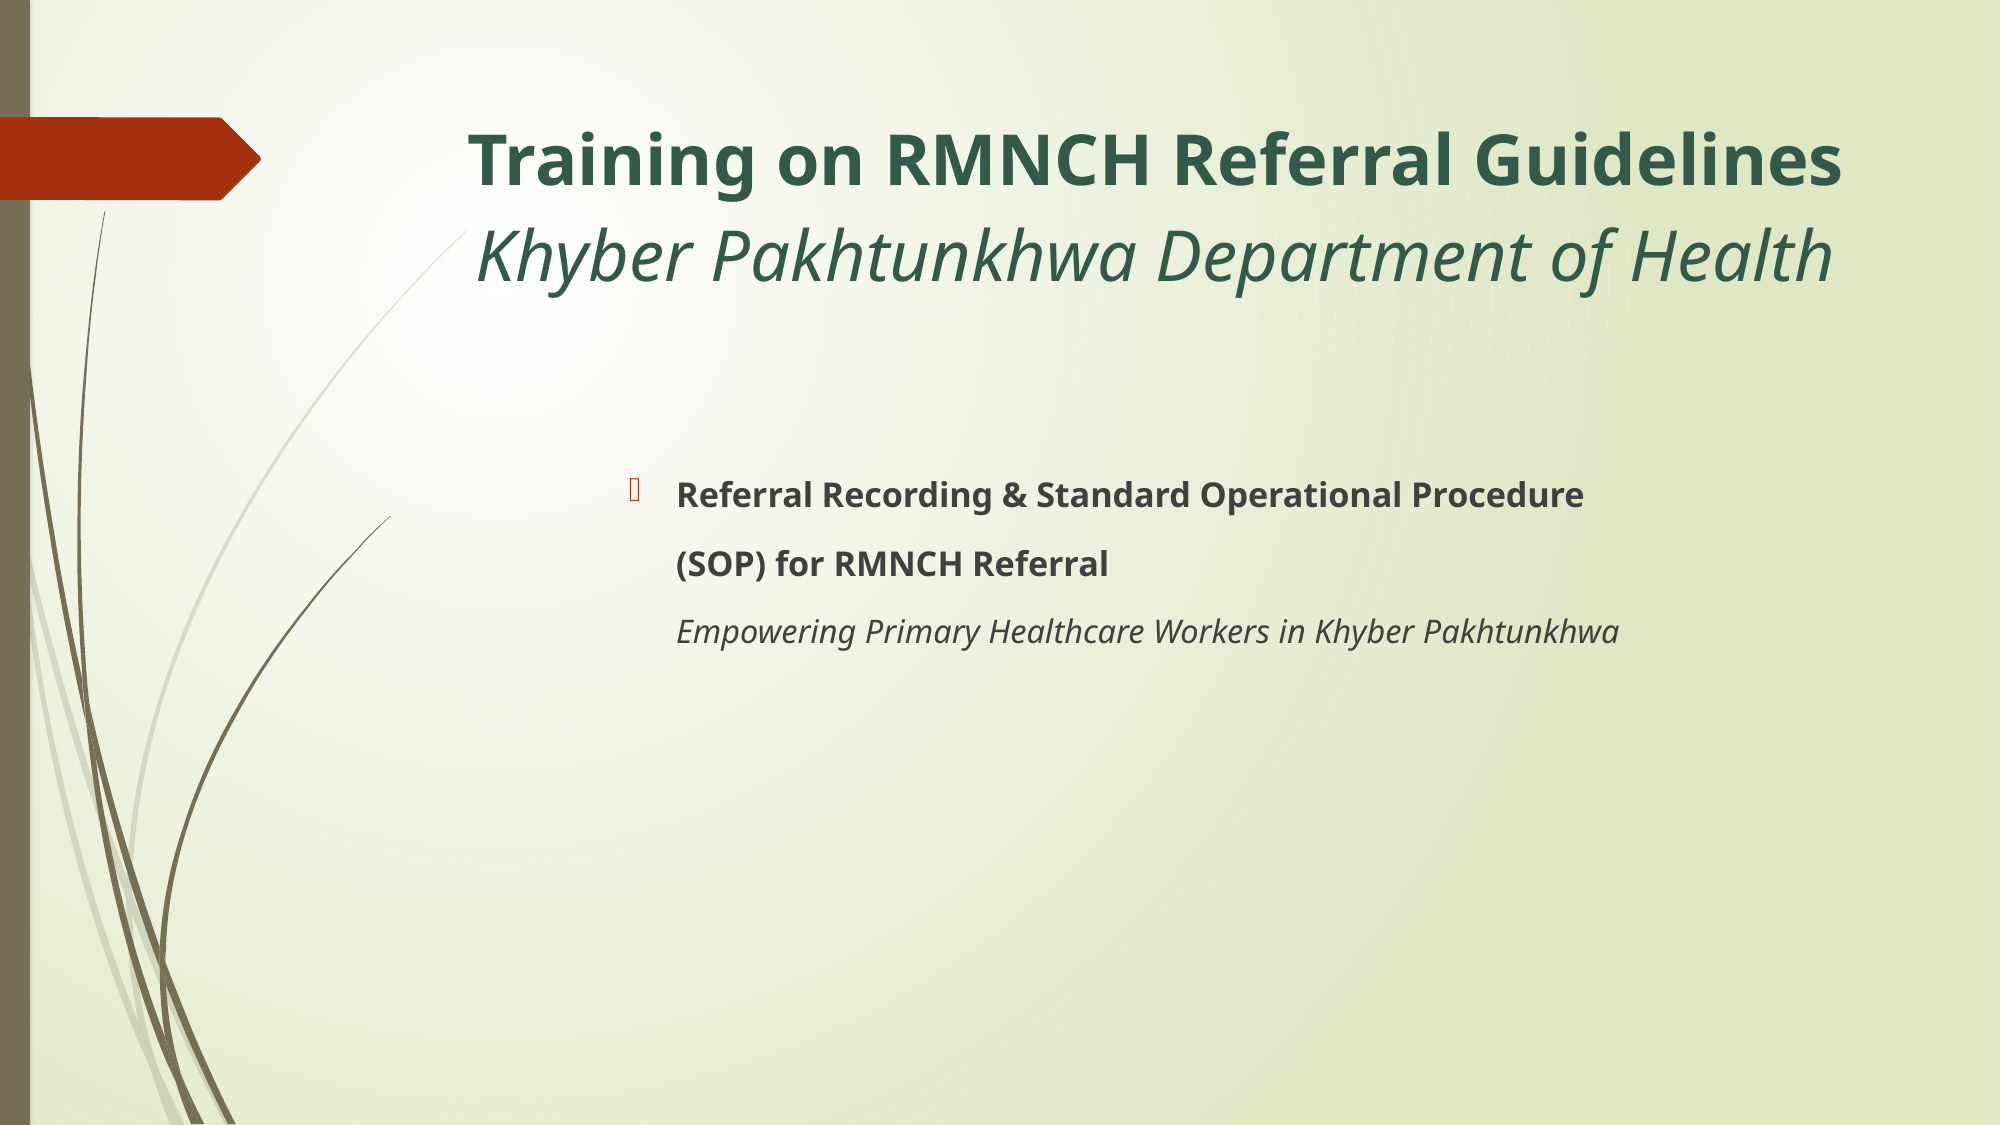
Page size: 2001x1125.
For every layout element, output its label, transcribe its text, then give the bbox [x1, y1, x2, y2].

title Training on RMNCH Referral Guidelines Khyber Pakhtunkhwa Department of Health [425, 102, 1888, 313]
list Referral Recording & Standard Operational Procedure (SOP) for RMNCH Referral Empowering Primary Healthcare Workers in Khyber Pakhtunkhwa [613, 440, 1654, 707]
